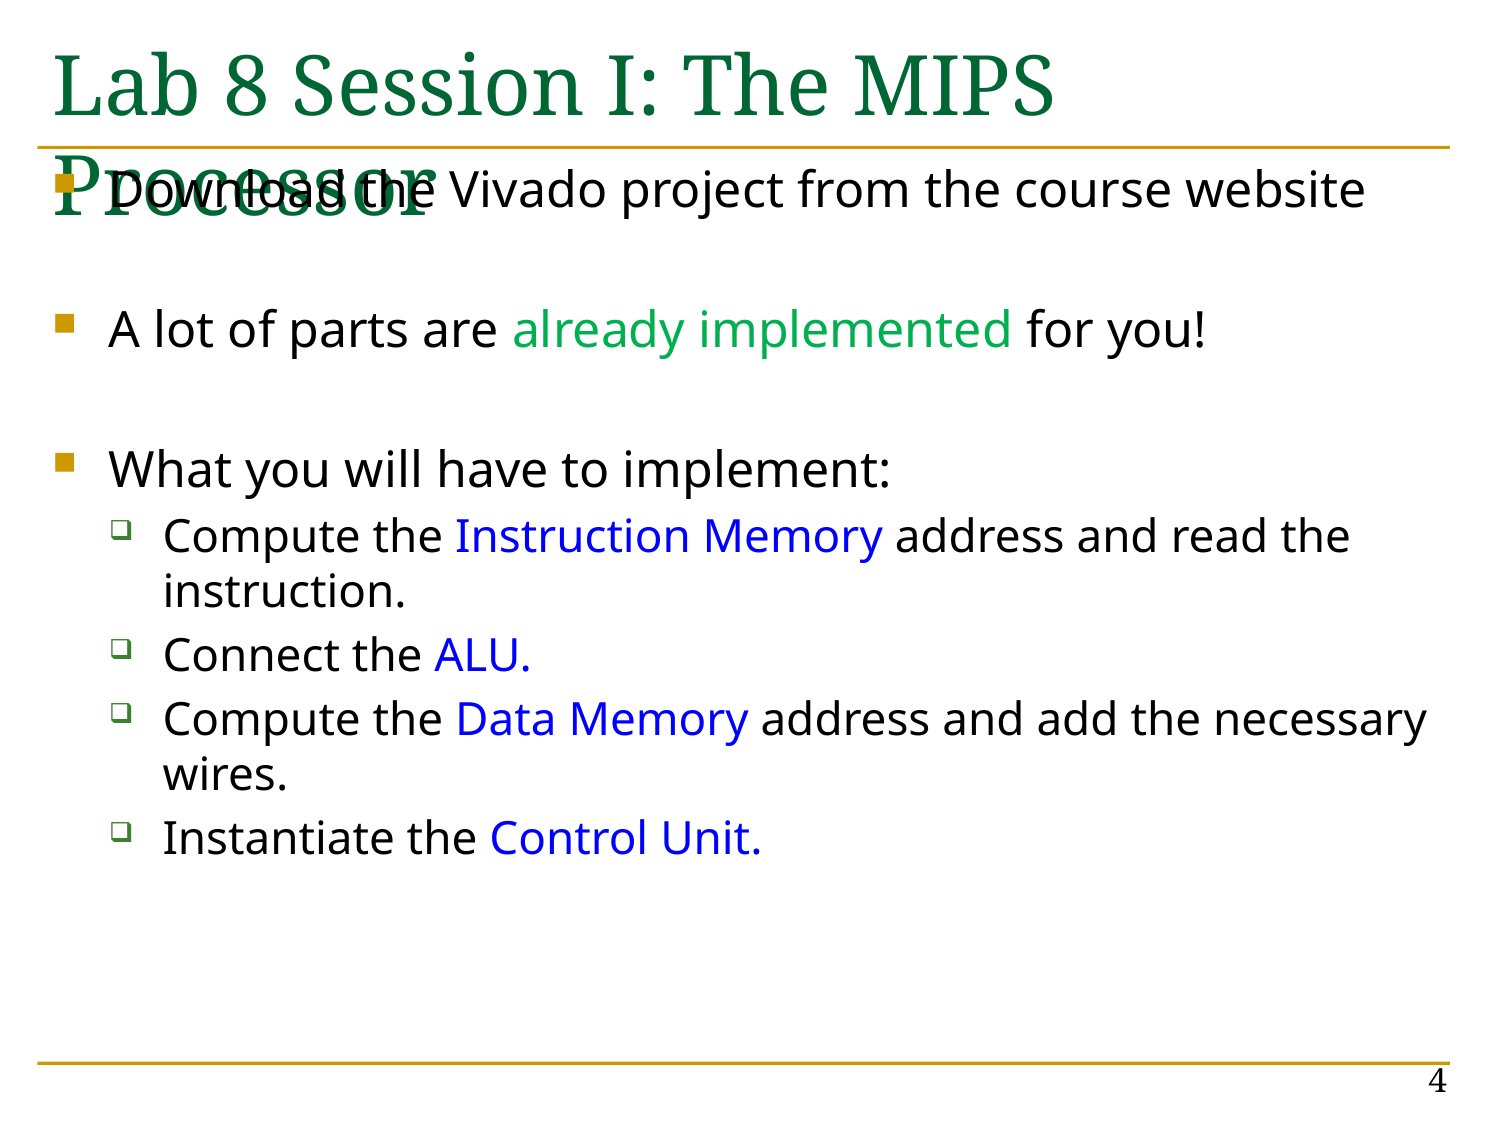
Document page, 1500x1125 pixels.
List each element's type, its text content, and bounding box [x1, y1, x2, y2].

slide_number 4 [1111, 1036, 1462, 1112]
list Download the Vivado project from the course website A lot of parts are already implemented for you! What you will have to implement: Compute the Instruction Memory address and read the instruction. Connect the ALU. Compute the Data Memory address and add the necessary wires. Instantiate the Control Unit. [37, 149, 1450, 1063]
title Lab 8 Session I: The MIPS Processor [37, 24, 1450, 149]
